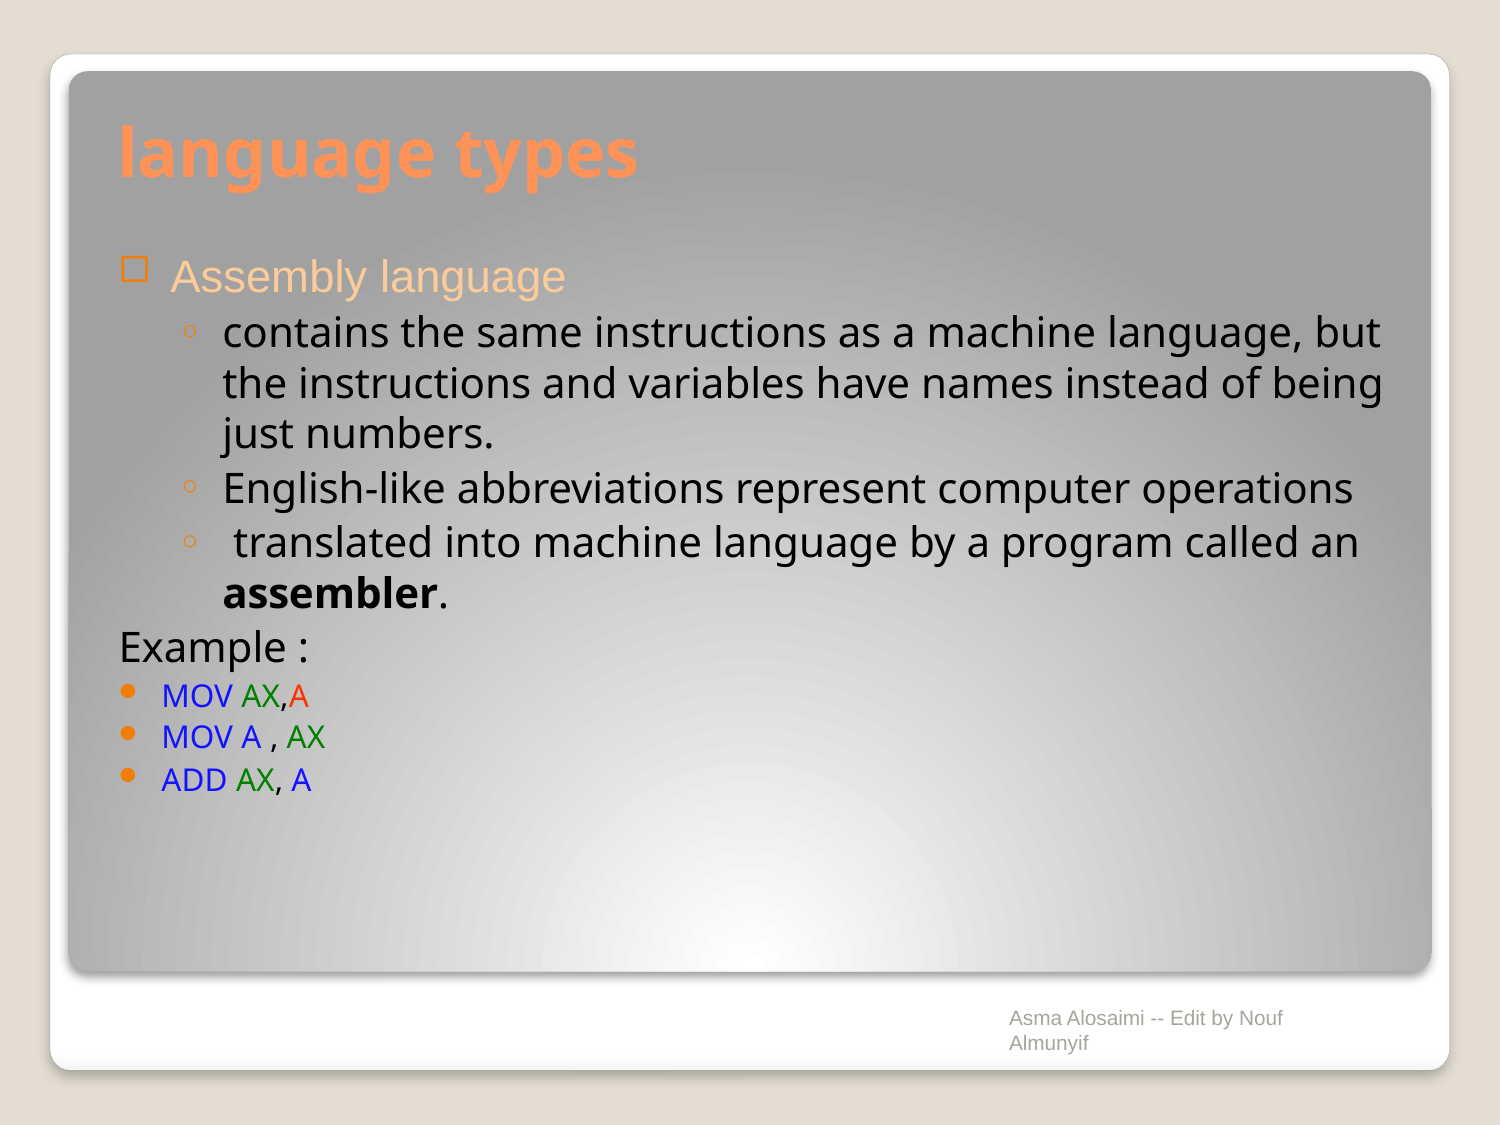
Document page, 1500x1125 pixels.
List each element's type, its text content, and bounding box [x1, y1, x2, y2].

title language types [88, 101, 1431, 199]
footer Asma Alosaimi -- Edit by Nouf Almunyif [994, 1002, 1370, 1063]
list Assembly language contains the same instructions as a machine language, but the instructions and variables have names instead of being just numbers. English-like abbreviations represent computer operations translated into machine language by a program called an assembler. Example : MOV AX,A MOV A , AX ADD AX, A [88, 231, 1431, 919]
